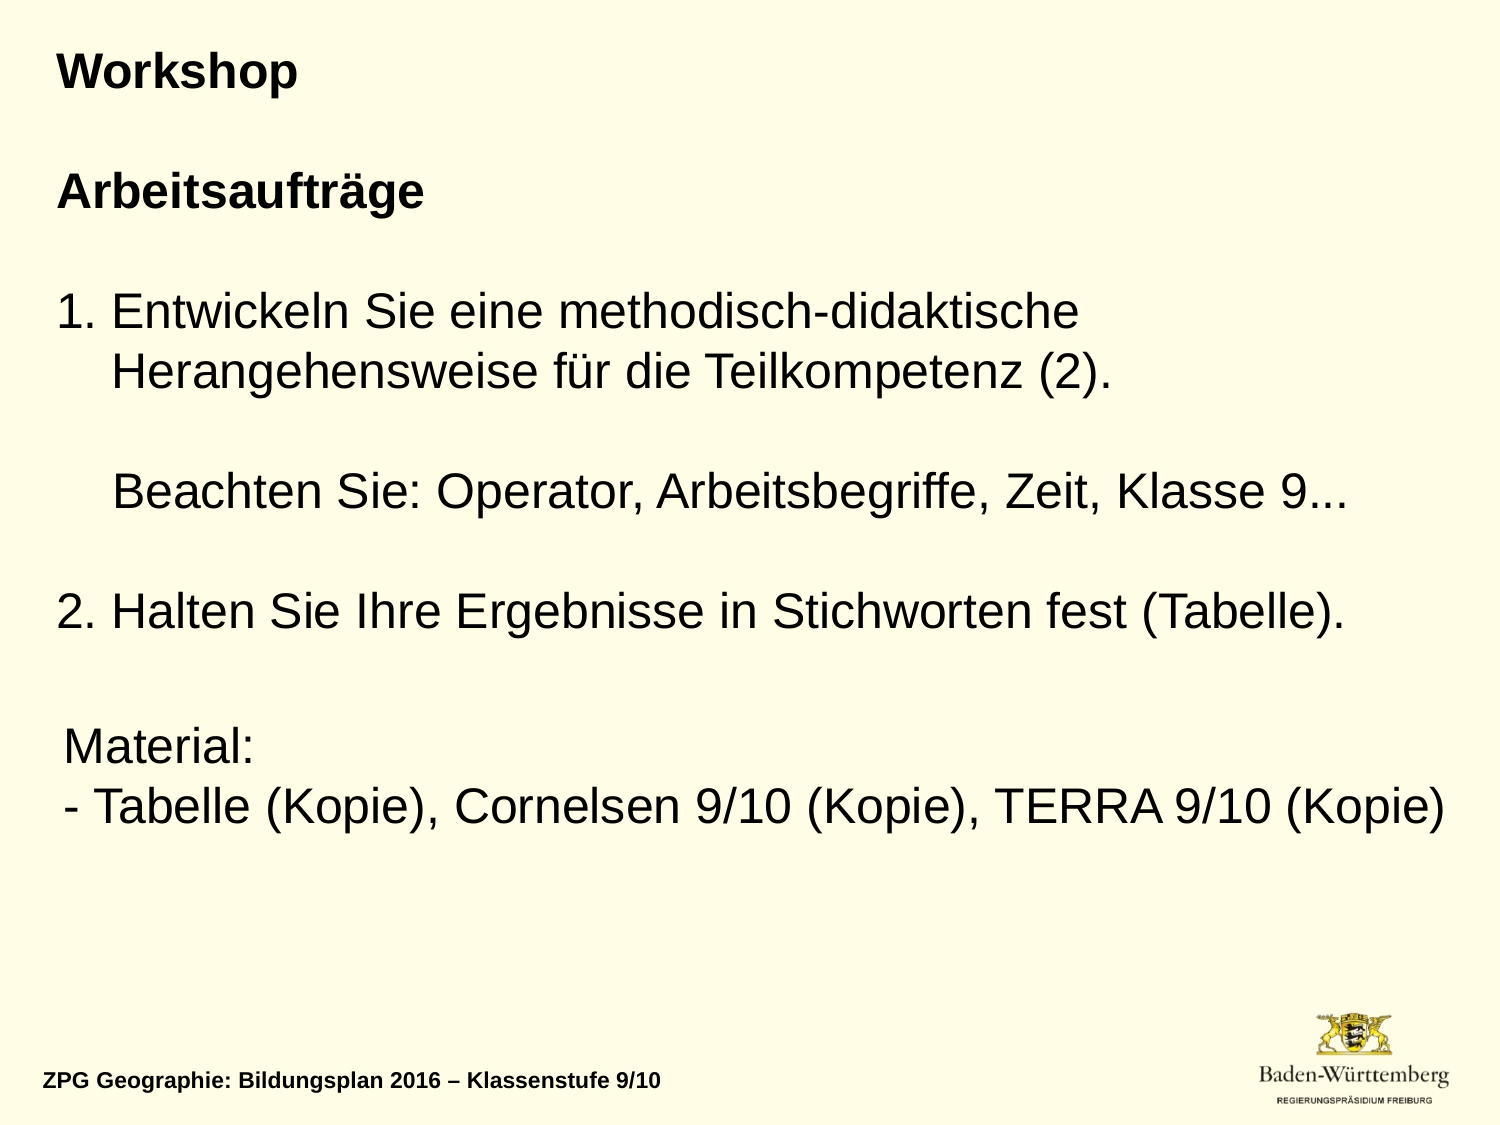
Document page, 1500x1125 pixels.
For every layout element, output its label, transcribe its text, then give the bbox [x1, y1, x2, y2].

text_box Workshop Arbeitsaufträge 1. Entwickeln Sie eine methodisch-didaktische Herangehensweise für die Teilkompetenz (2). Beachten Sie: Operator, Arbeitsbegriffe, Zeit, Klasse 9... 2. Halten Sie Ihre Ergebnisse in Stichworten fest (Tabelle). [41, 30, 1400, 646]
text_box Material: - Tabelle (Kopie), Cornelsen 9/10 (Kopie), TERRA 9/10 (Kopie) [48, 706, 1463, 962]
picture [1257, 1011, 1451, 1106]
